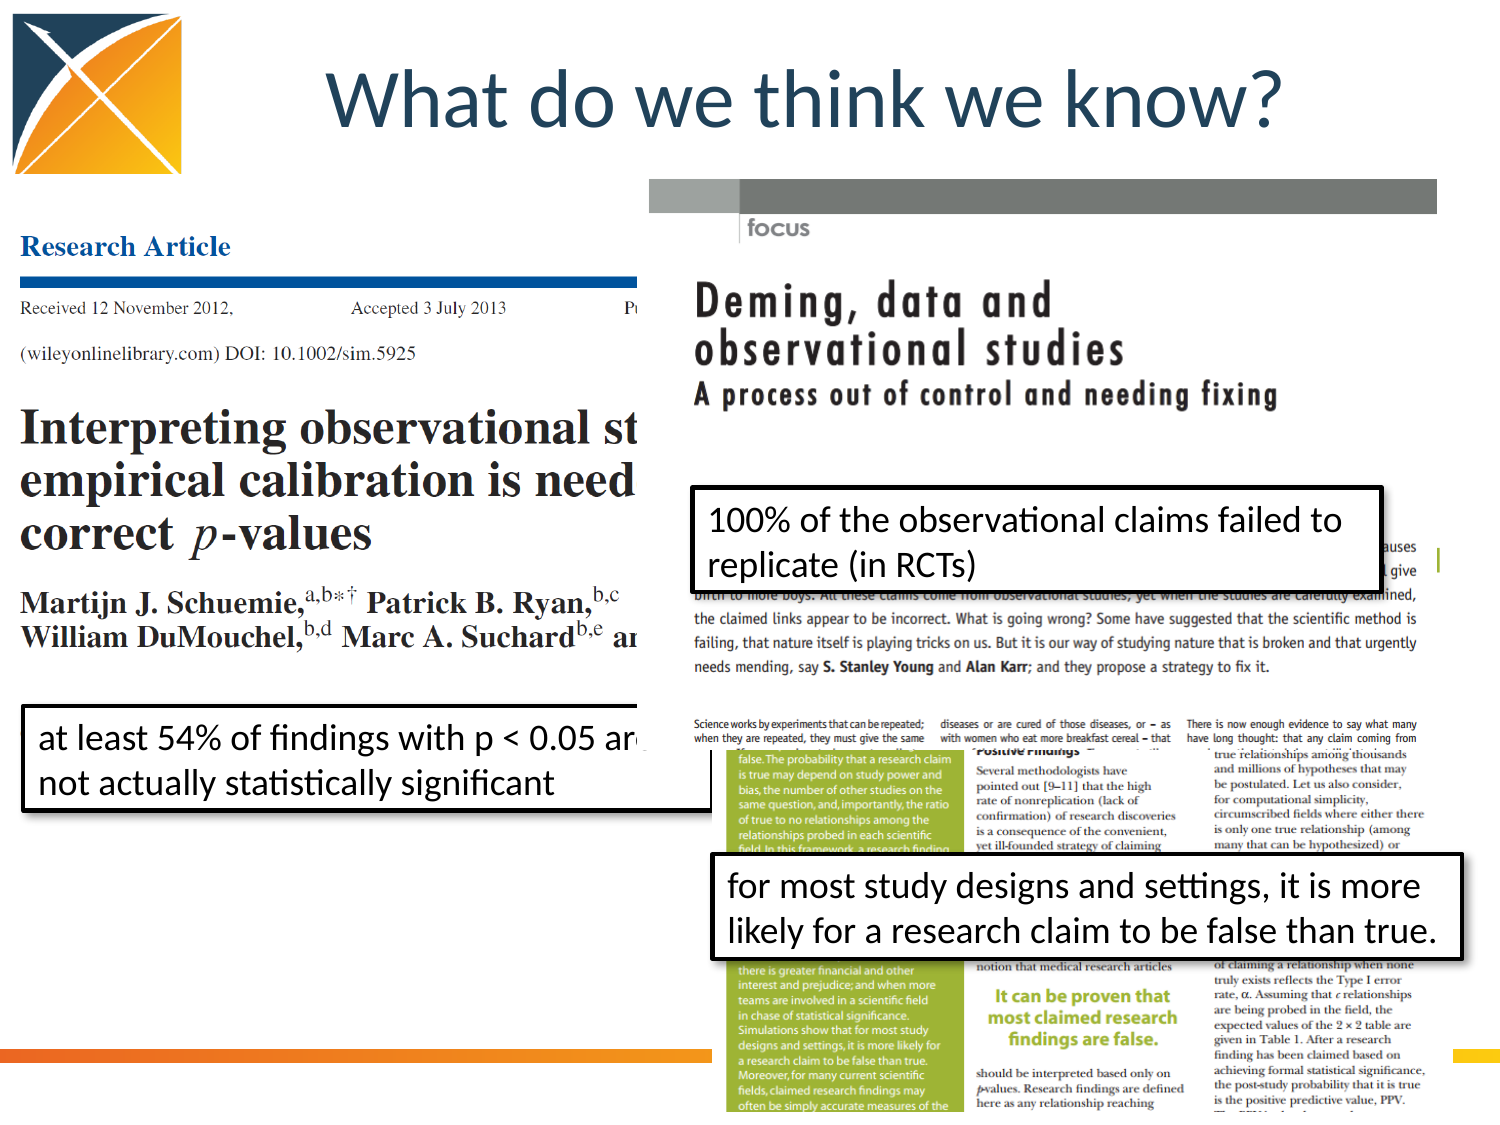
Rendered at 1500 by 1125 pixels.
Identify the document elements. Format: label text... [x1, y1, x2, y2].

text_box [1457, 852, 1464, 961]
title What do we think we know? [187, 24, 1425, 163]
text_box at least 54% of findings with p < 0.05 are not actually statistically significant [21, 760, 707, 813]
picture [0, 0, 1453, 1112]
